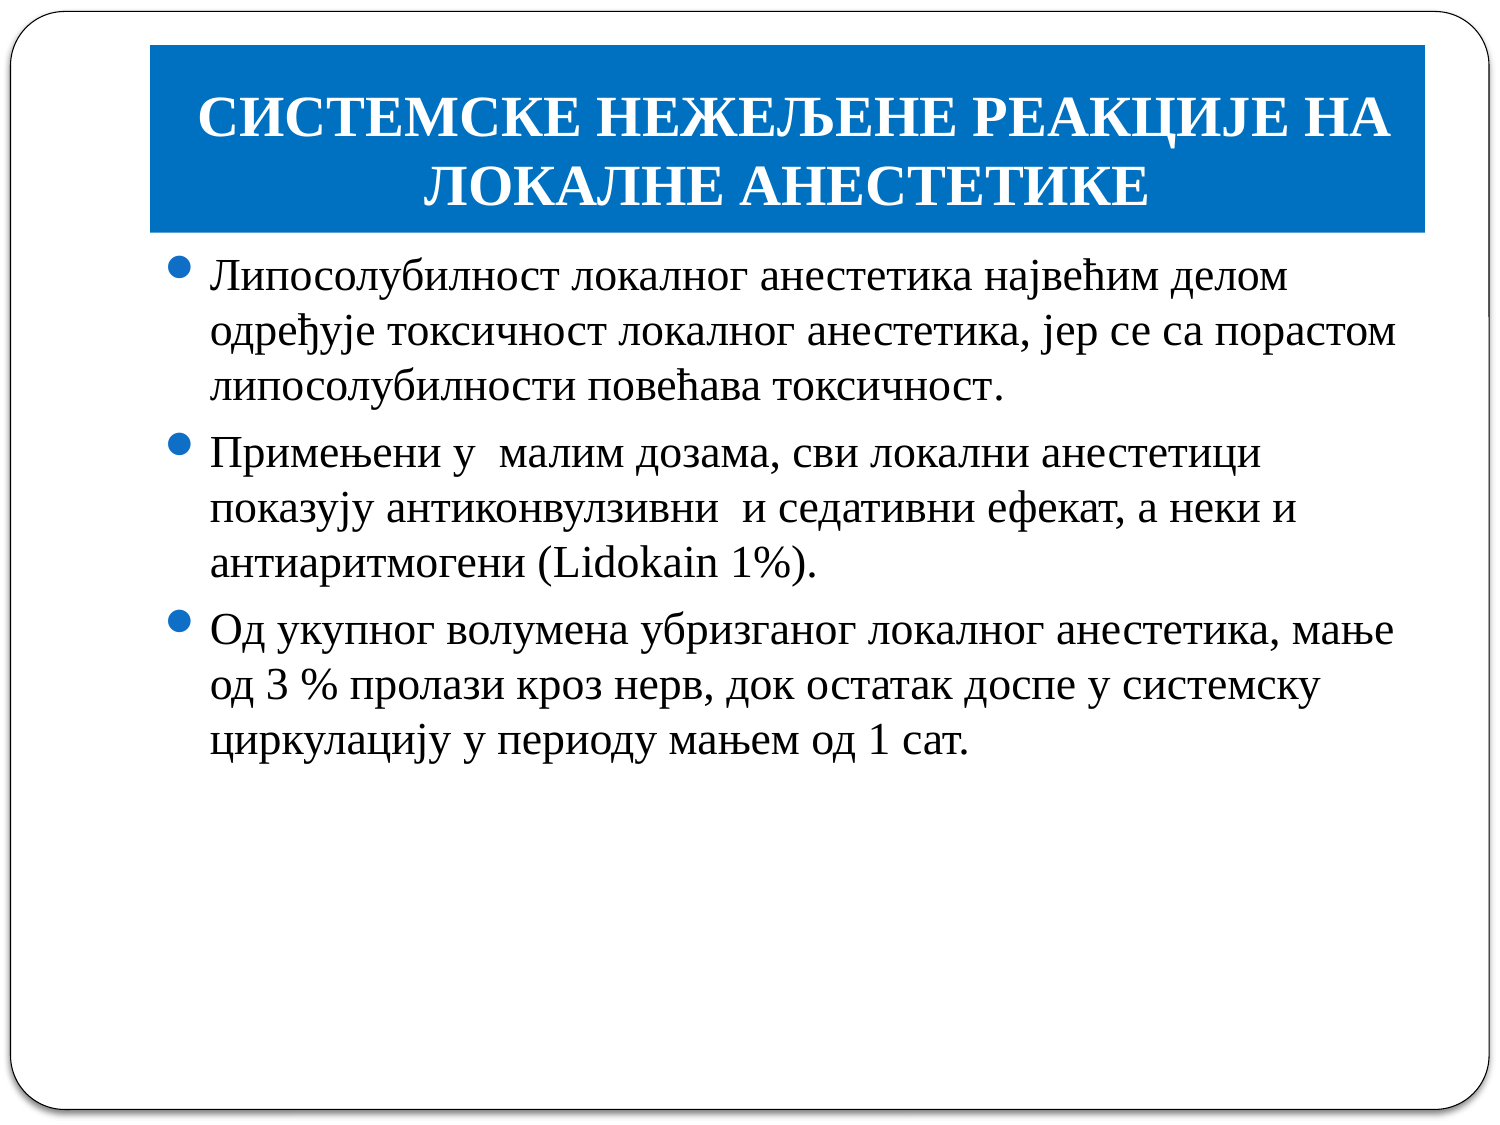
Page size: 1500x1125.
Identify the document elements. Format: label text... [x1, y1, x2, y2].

title СИСТЕМСКЕ НЕЖЕЉЕНЕ РЕАКЦИЈЕ НА ЛОКАЛНЕ АНЕСТЕТИКЕ [150, 45, 1425, 233]
list Липосолубилност локалног анестетика највећим делом одређује токсичност локалног анестетика, јер се са порастом липосолубилности повећава токсичност. Примењени у малим дозама, сви локални анестетици показују антиконвулзивни и седативни ефекат, а неки и антиаритмогени (Lidokain 1%). Од укупног волумена убризганог локалног анестетика, мање од 3 % пролази кроз нерв, док остатак дoспе у системску циркулацију у периоду мањем од 1 сат. [150, 237, 1425, 988]
